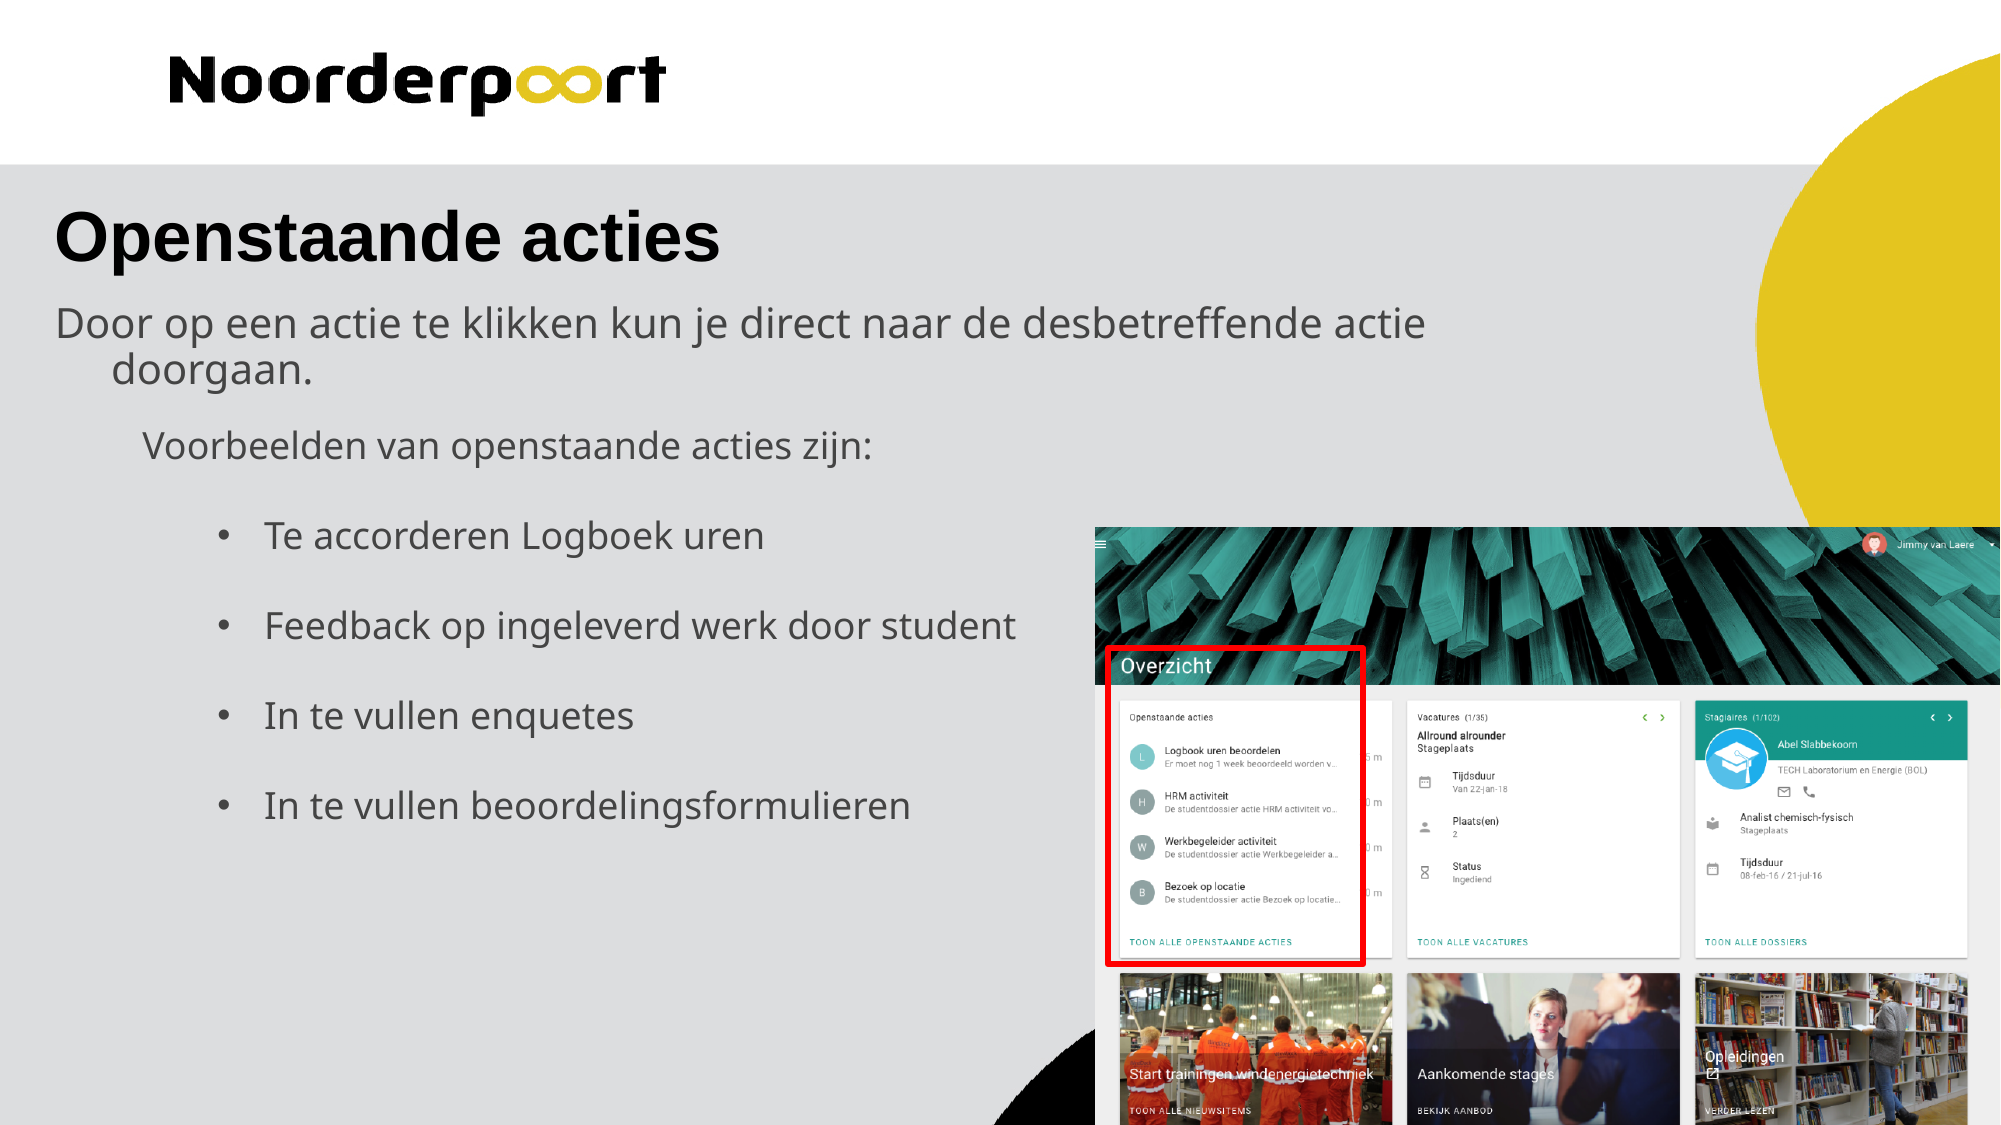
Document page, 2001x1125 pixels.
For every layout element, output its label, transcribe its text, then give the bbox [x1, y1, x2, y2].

picture [0, 0, 2001, 1125]
list Door op een actie te klikken kun je direct naar de desbetreffende actie doorgaan. [39, 293, 1618, 878]
title Openstaande acties [39, 179, 1618, 287]
text_box Voorbeelden van openstaande acties zijn: ​Te accorderen Logboek uren Feedback op ingeleverd werk door student In te vullen enquetes In te vullen beoordelingsformulieren [127, 414, 1332, 880]
